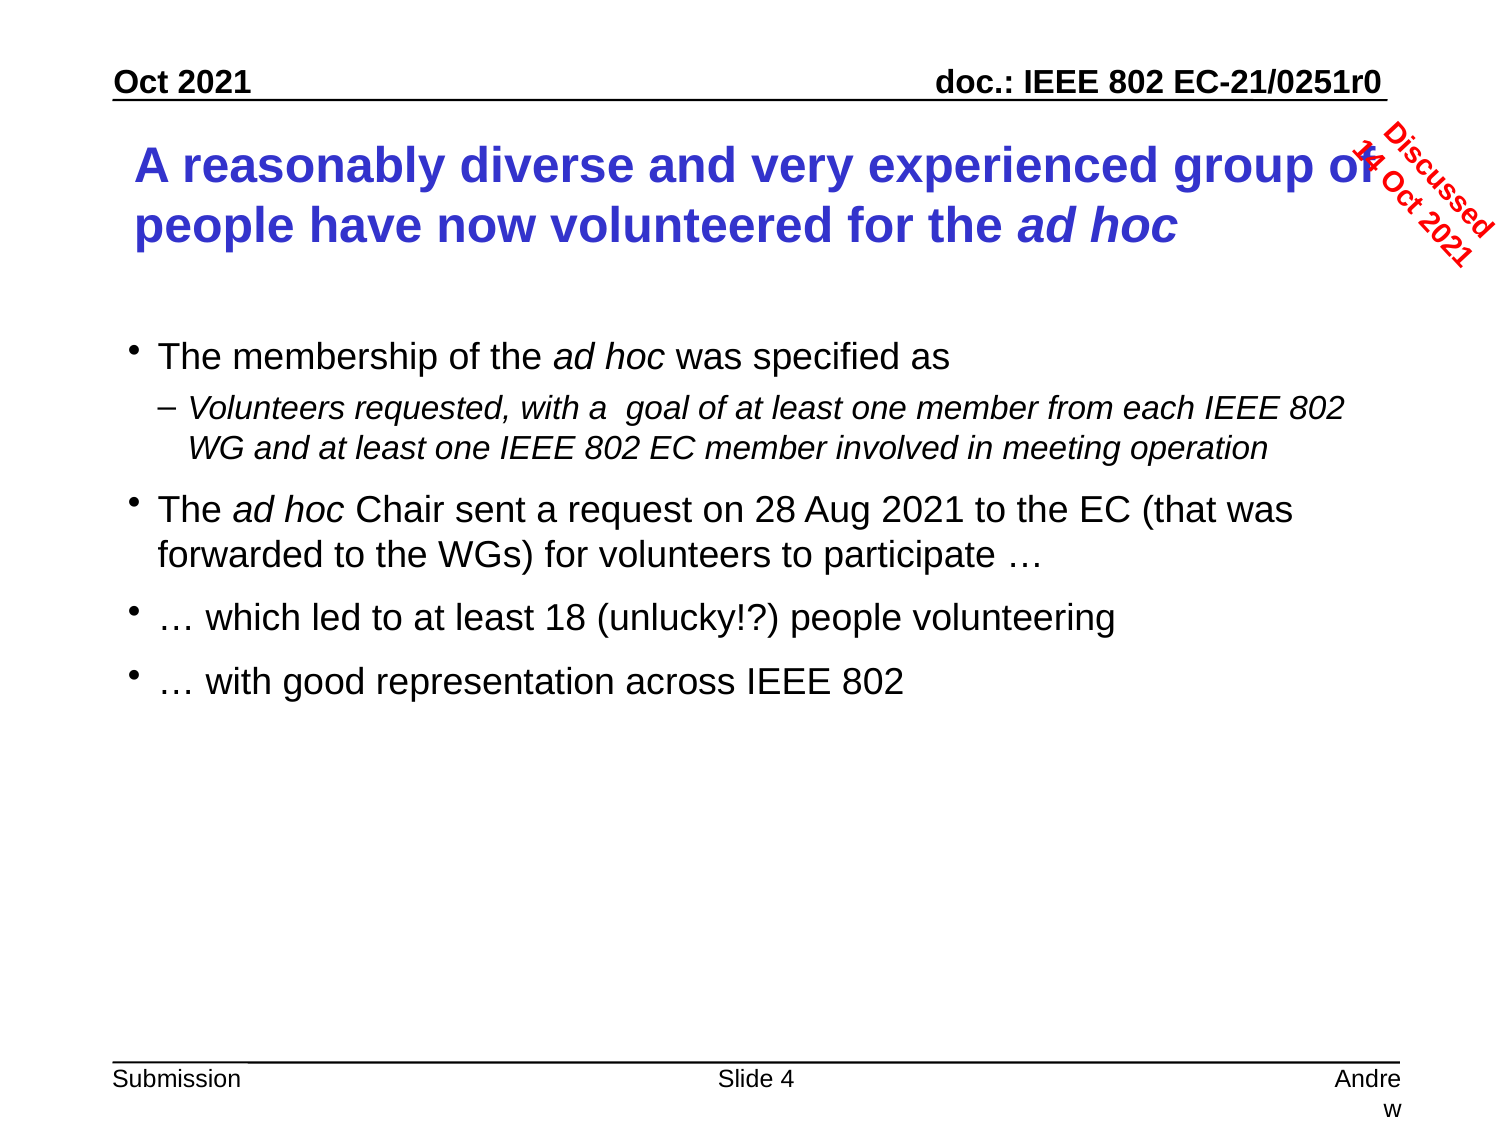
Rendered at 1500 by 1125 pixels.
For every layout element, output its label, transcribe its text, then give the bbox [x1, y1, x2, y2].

slide_number Slide 4 [709, 1061, 803, 1093]
list The membership of the ad hoc was specified as Volunteers requested, with a goal of at least one member from each IEEE 802 WG and at least one IEEE 802 EC member involved in meeting operation The ad hoc Chair sent a request on 28 Aug 2021 to the EC (that was forwarded to the WGs) for volunteers to participate … … which led to at least 18 (unlucky!?) people volunteering … with good representation across IEEE 802 [112, 324, 1388, 1000]
title A reasonably diverse and very experienced group of people have now volunteered for the ad hoc [118, 125, 1394, 300]
text_box Discussed 14 Oct 2021 [1312, 87, 1500, 308]
footer Andrew Myles, Cisco [1320, 1061, 1402, 1093]
